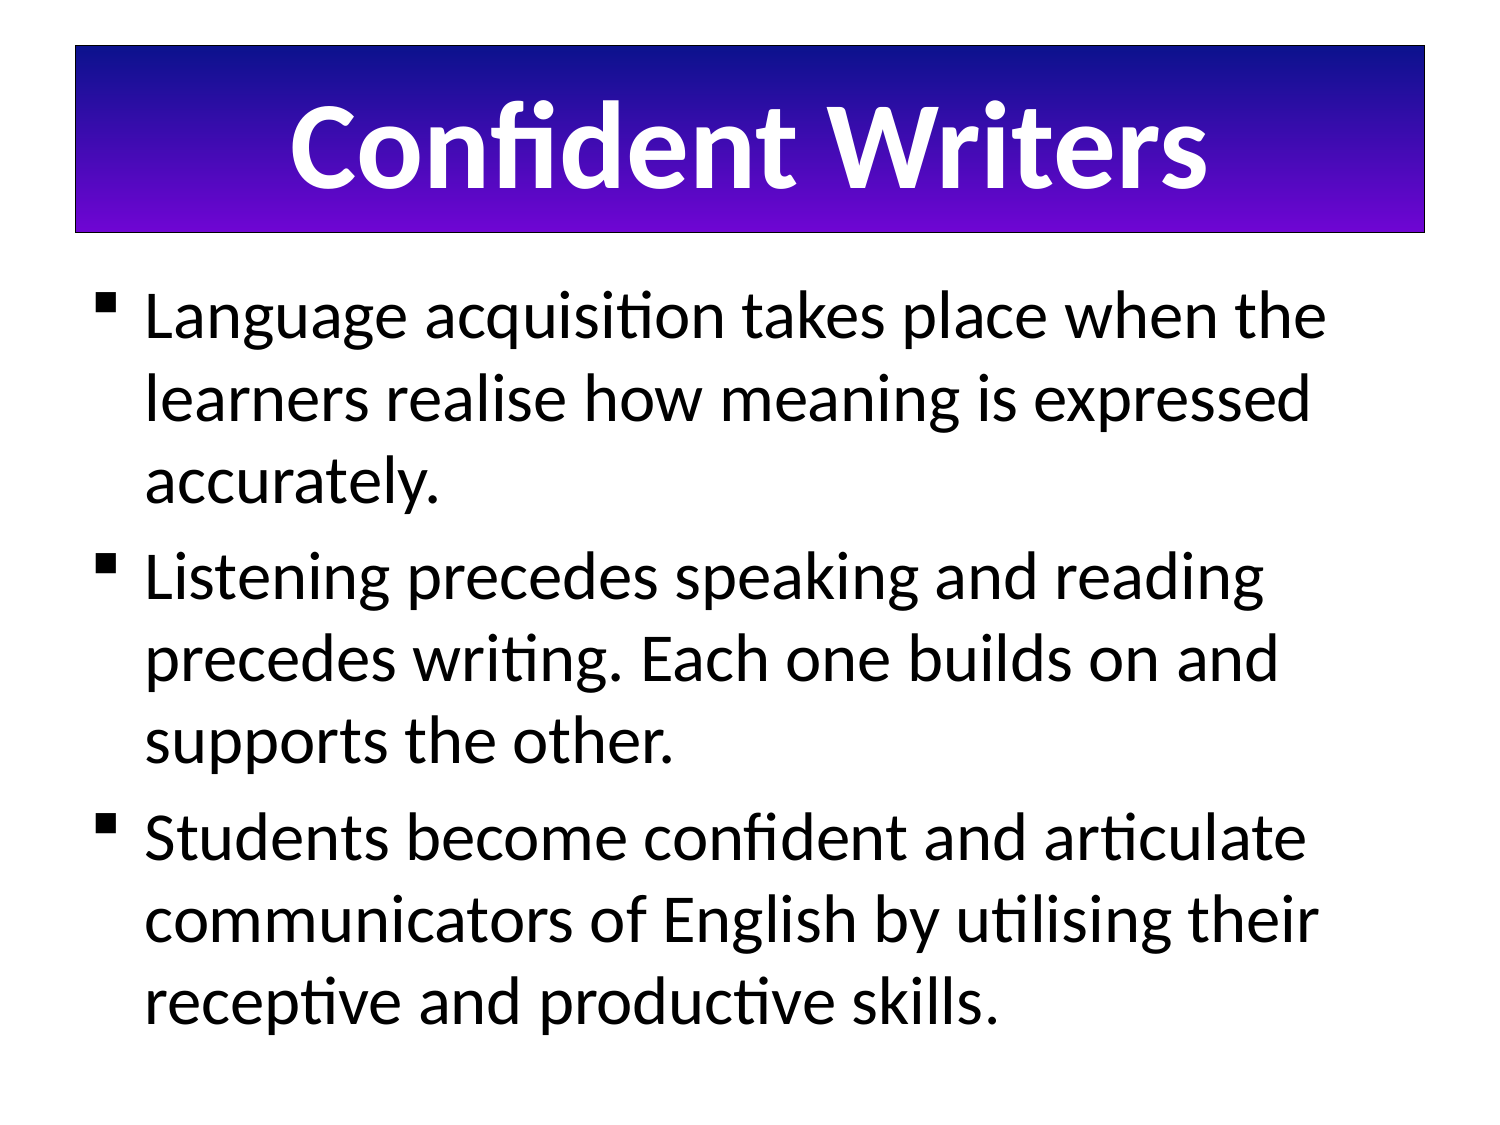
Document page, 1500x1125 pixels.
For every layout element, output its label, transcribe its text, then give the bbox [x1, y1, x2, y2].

list Language acquisition takes place when the learners realise how meaning is expressed accurately. Listening precedes speaking and reading precedes writing. Each one builds on and supports the other. Students become confident and articulate communicators of English by utilising their receptive and productive skills. [75, 262, 1425, 1047]
title Confident Writers [75, 45, 1425, 233]
